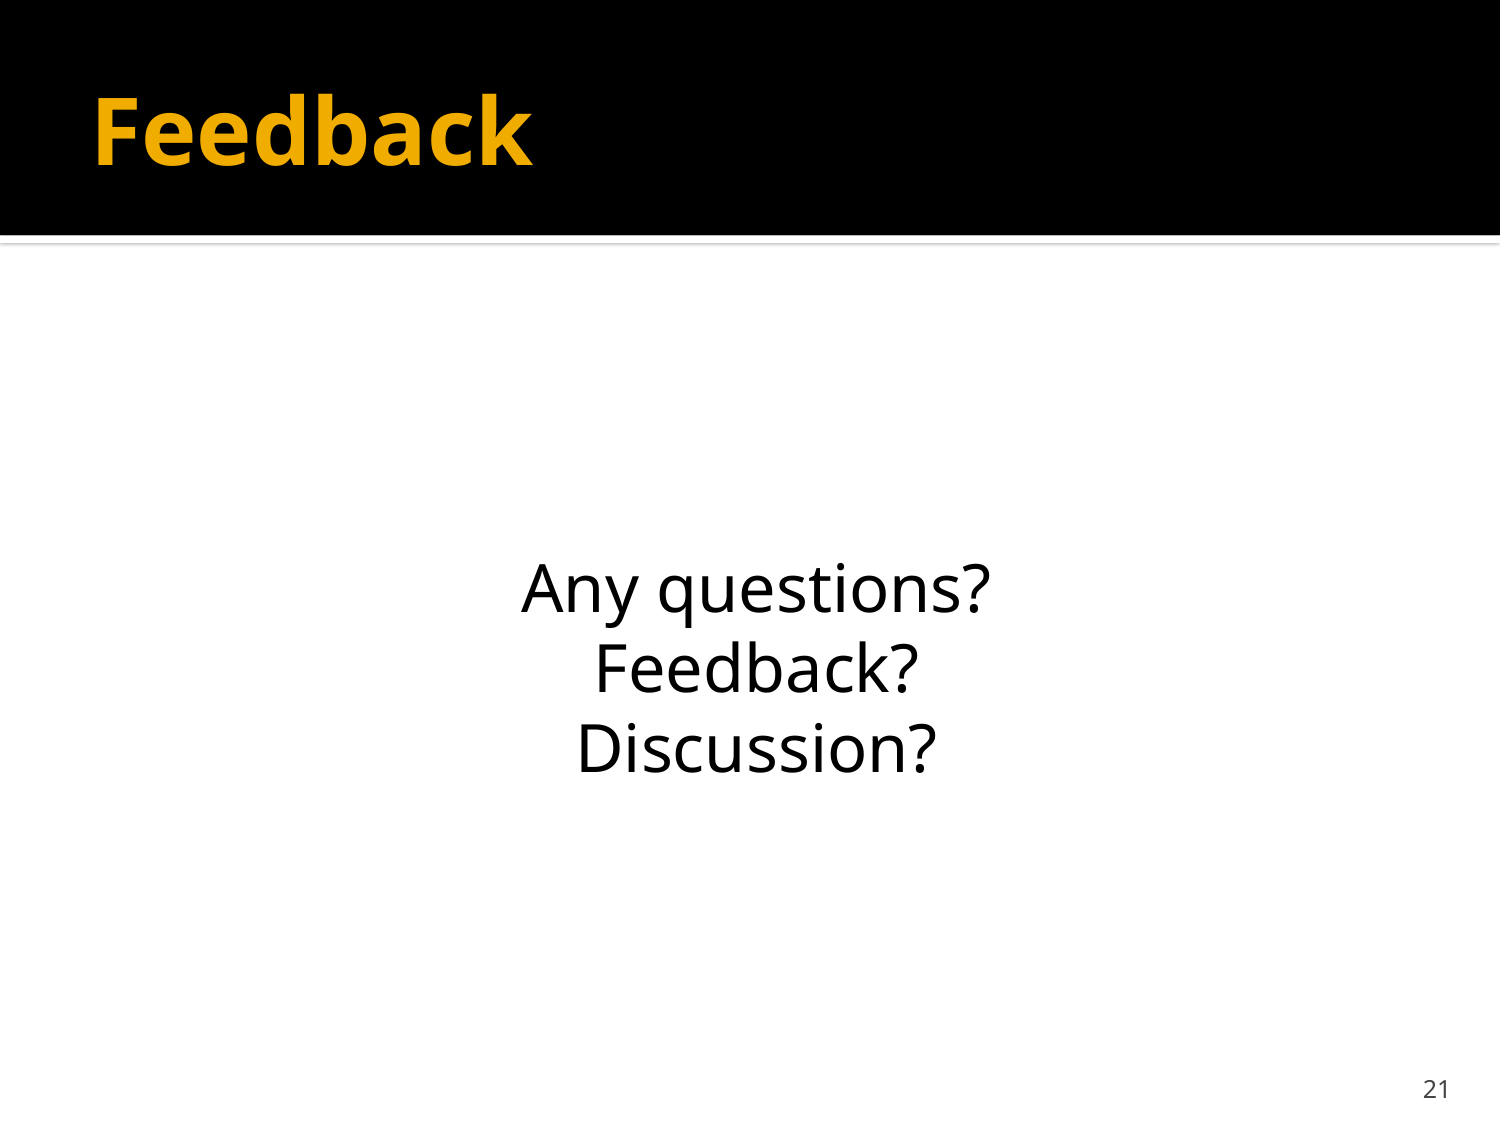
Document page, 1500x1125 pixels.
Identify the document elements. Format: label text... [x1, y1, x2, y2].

list Any questions? Feedback? Discussion? [75, 291, 1425, 1050]
slide_number 21 [1345, 1062, 1467, 1108]
title Feedback [75, 25, 1425, 231]
